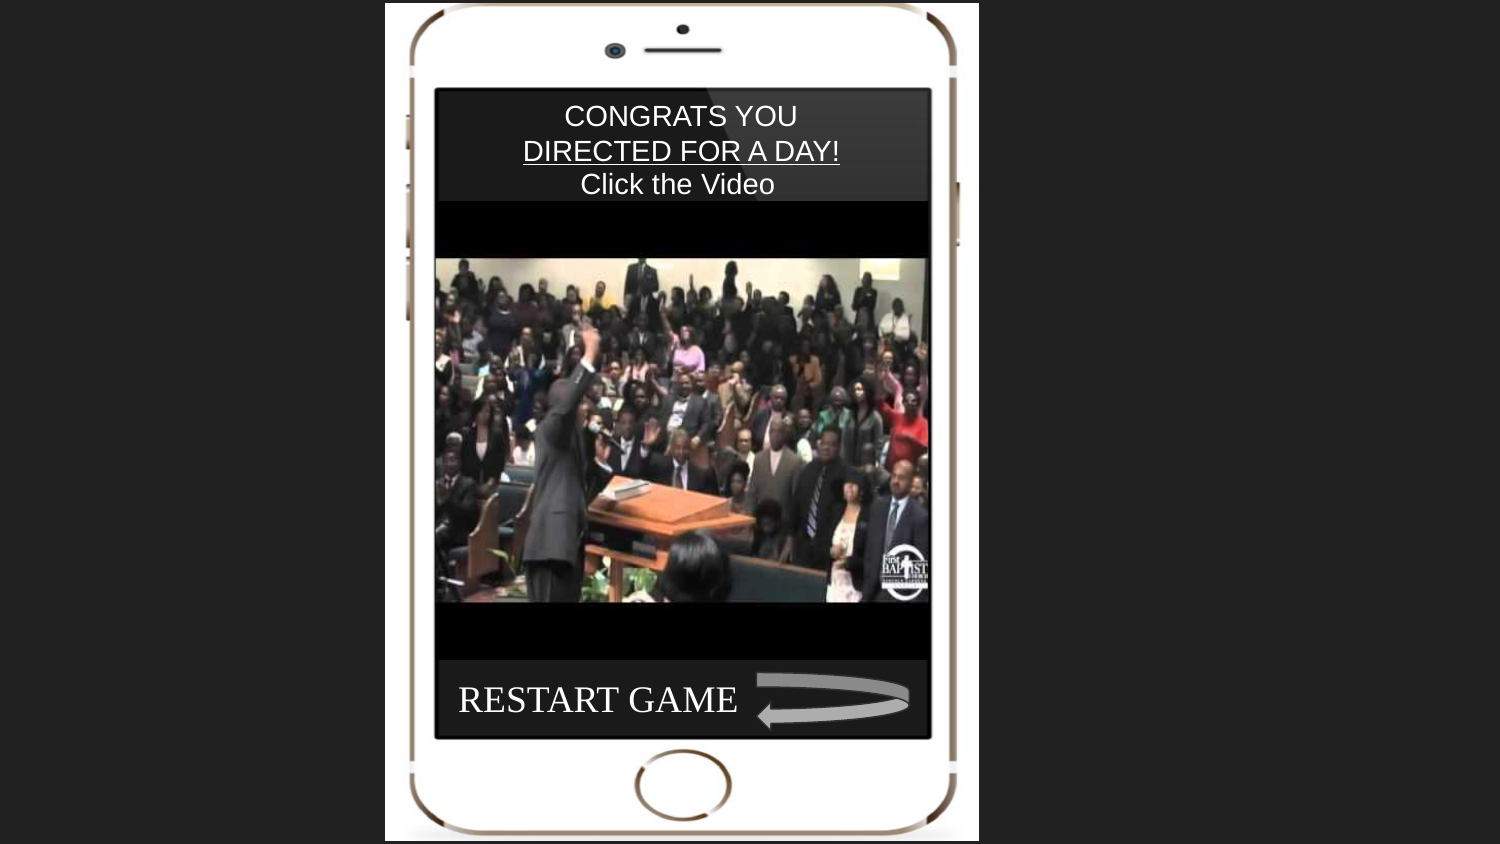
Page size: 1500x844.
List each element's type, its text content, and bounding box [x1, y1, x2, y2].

text_box Click the Video : [983, 150, 991, 245]
picture [385, 2, 979, 841]
